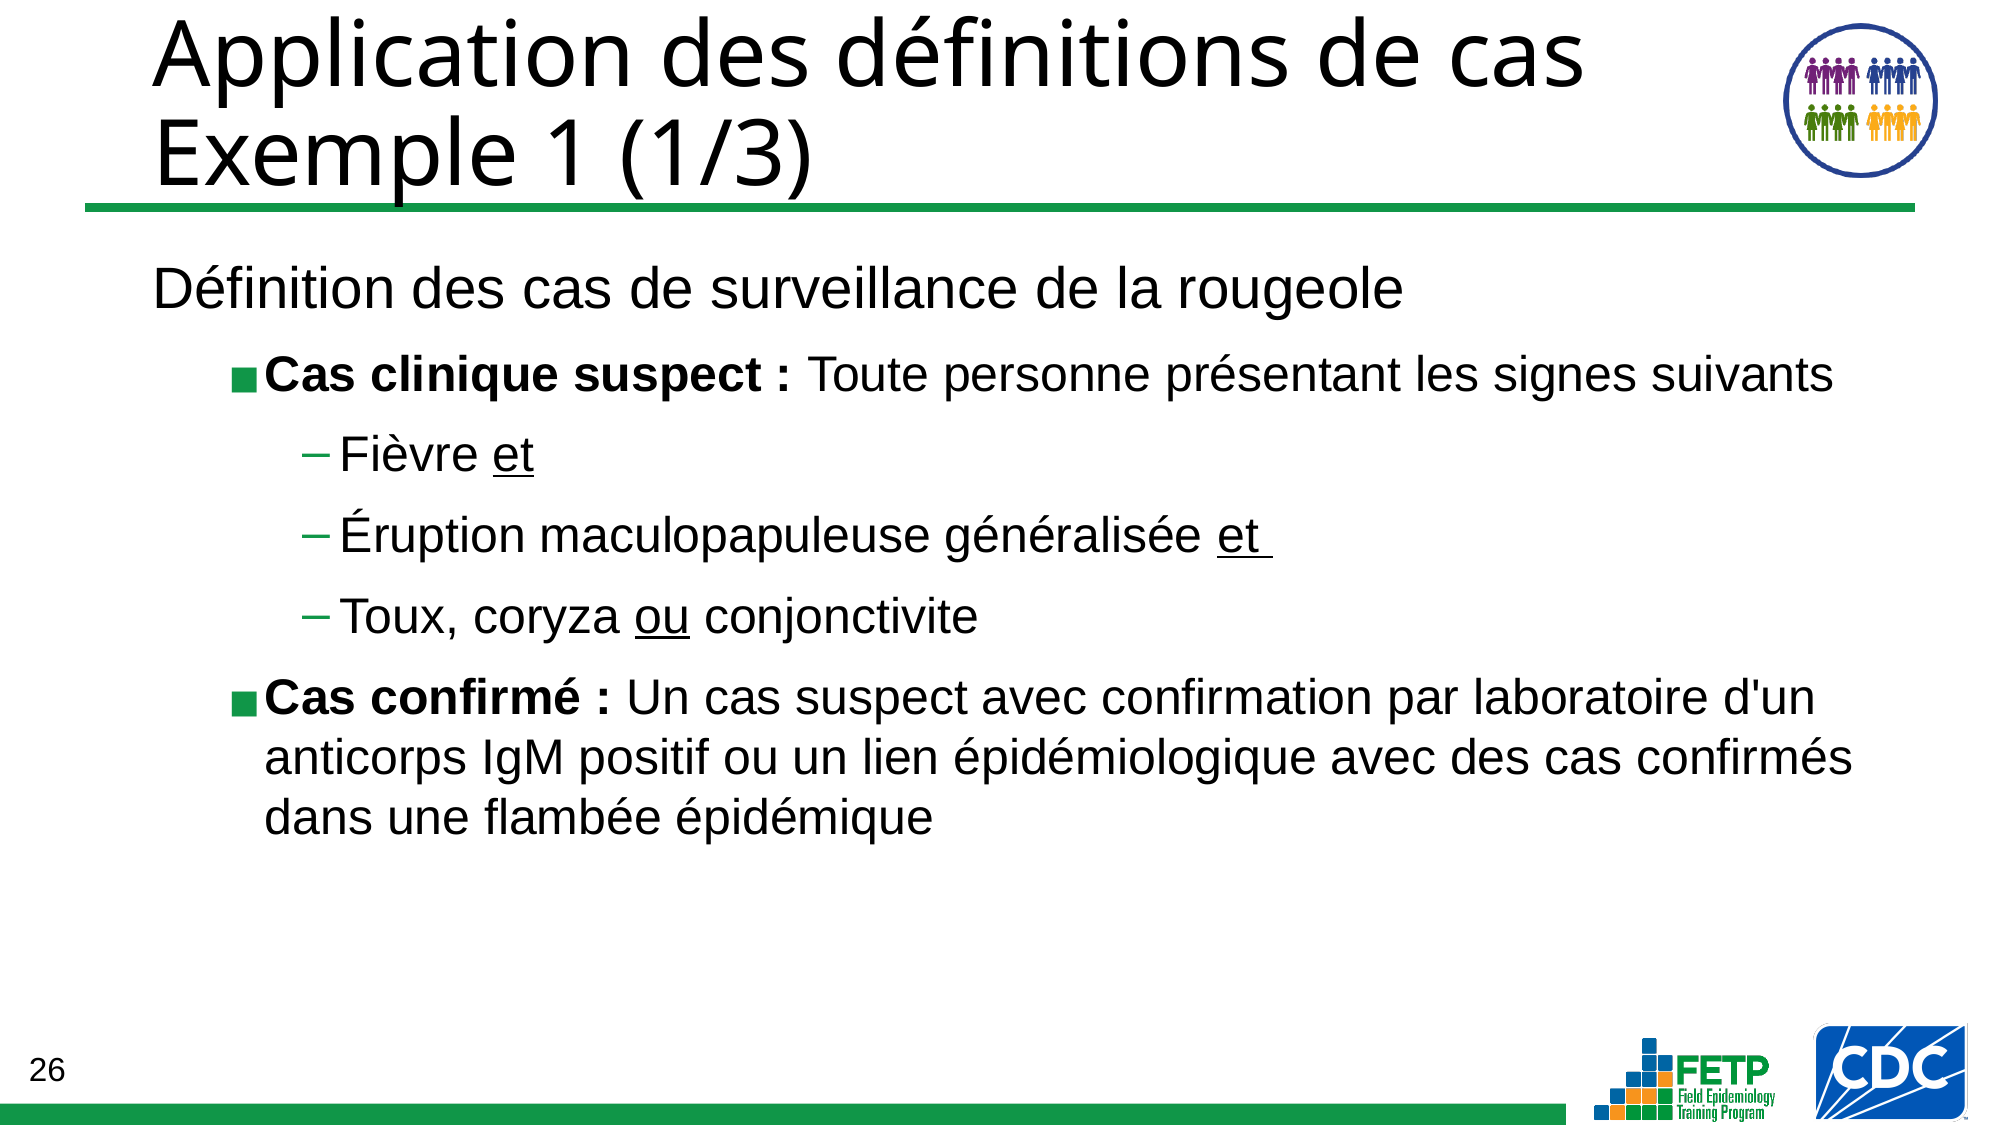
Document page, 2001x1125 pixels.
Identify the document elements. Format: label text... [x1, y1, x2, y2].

list Définition des cas de surveillance de la rougeole Cas clinique suspect : Toute personne présentant les signes suivants Fièvre et Éruption maculopapuleuse généralisée et Toux, coryza ou conjonctivite Cas confirmé : Un cas suspect avec confirmation par laboratoire d'un anticorps IgM positif ou un lien épidémiologique avec des cas confirmés dans une flambée épidémique [137, 242, 1918, 1004]
picture [1813, 1023, 1968, 1122]
picture [1863, 23, 1938, 178]
picture [1594, 1038, 1775, 1122]
title Application des définitions de cas Exemple 1 (1/3) [137, 0, 1863, 207]
